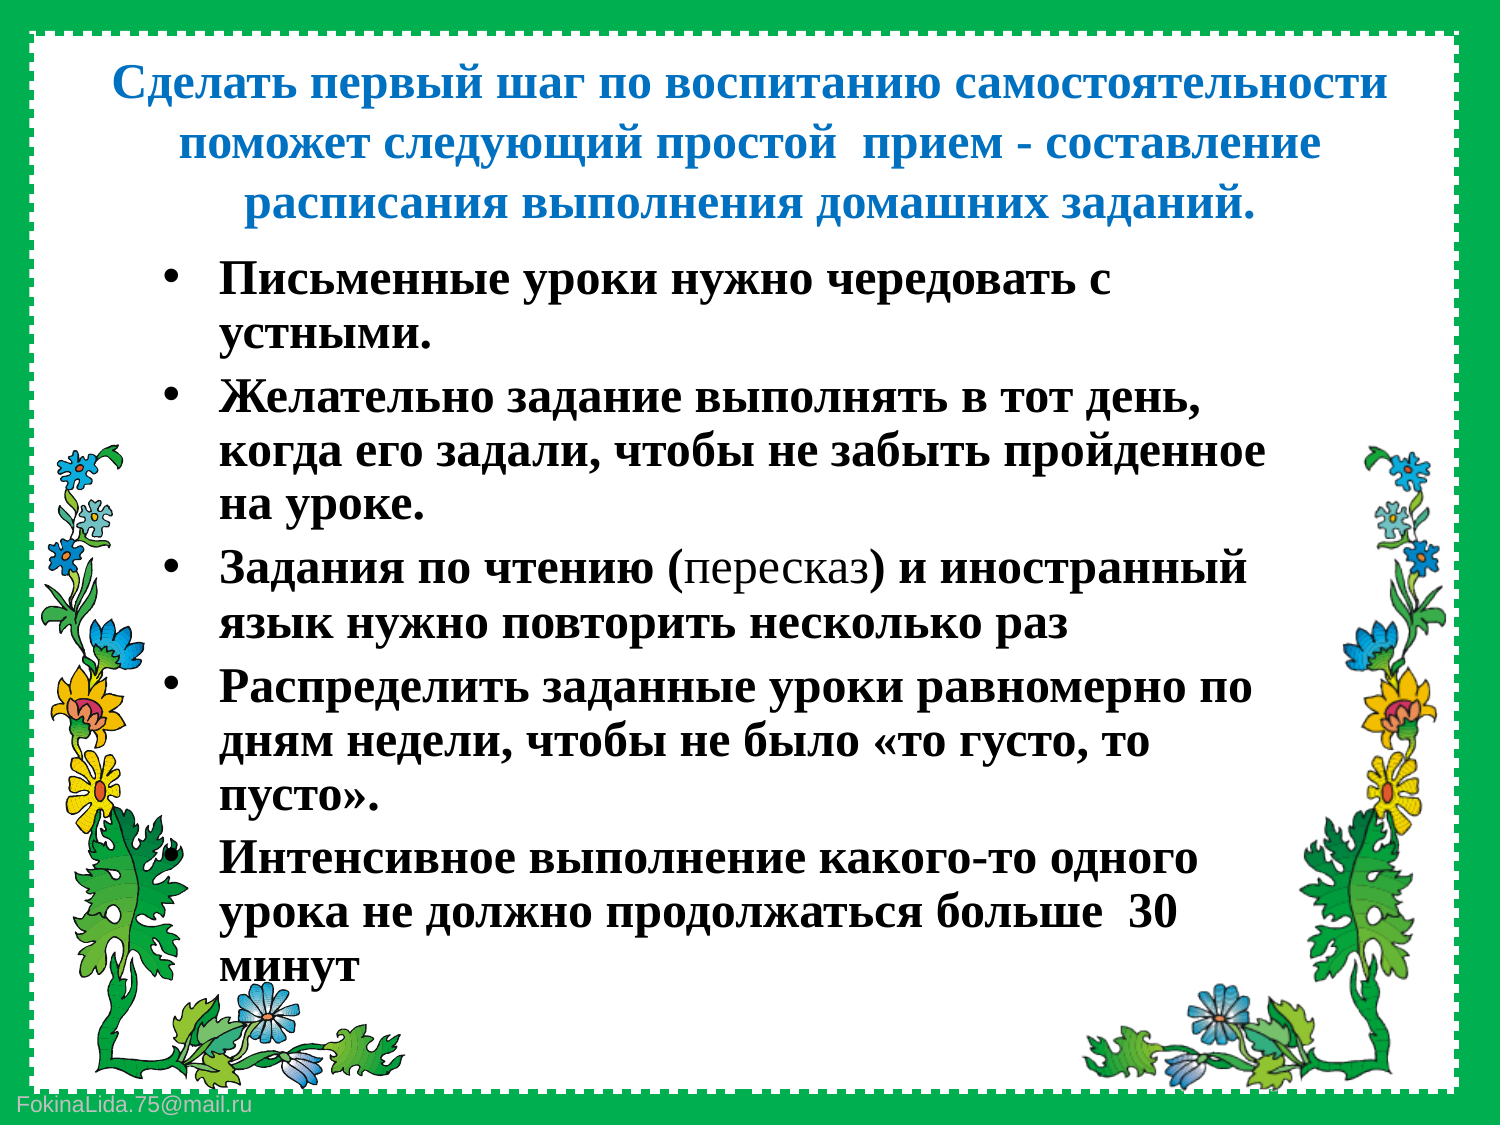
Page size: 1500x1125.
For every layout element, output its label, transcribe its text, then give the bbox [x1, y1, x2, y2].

title Сделать первый шаг по воспитанию самостоятельности поможет следующий простой прием - составление расписания выполнения домашних заданий. [75, 45, 1425, 233]
list Письменные уроки нужно чередовать с устными. Желательно задание выполнять в тот день, когда его задали, чтобы не забыть пройденное на уроке. Задания по чтению (пересказ) и иностранный язык нужно повторить несколько раз Распределить заданные уроки равномерно по дням недели, чтобы не было «то густо, то пусто». Интенсивное выполнение какого-то одного урока не должно продолжаться больше 30 минут [147, 243, 1306, 1005]
picture [1080, 444, 1448, 1093]
